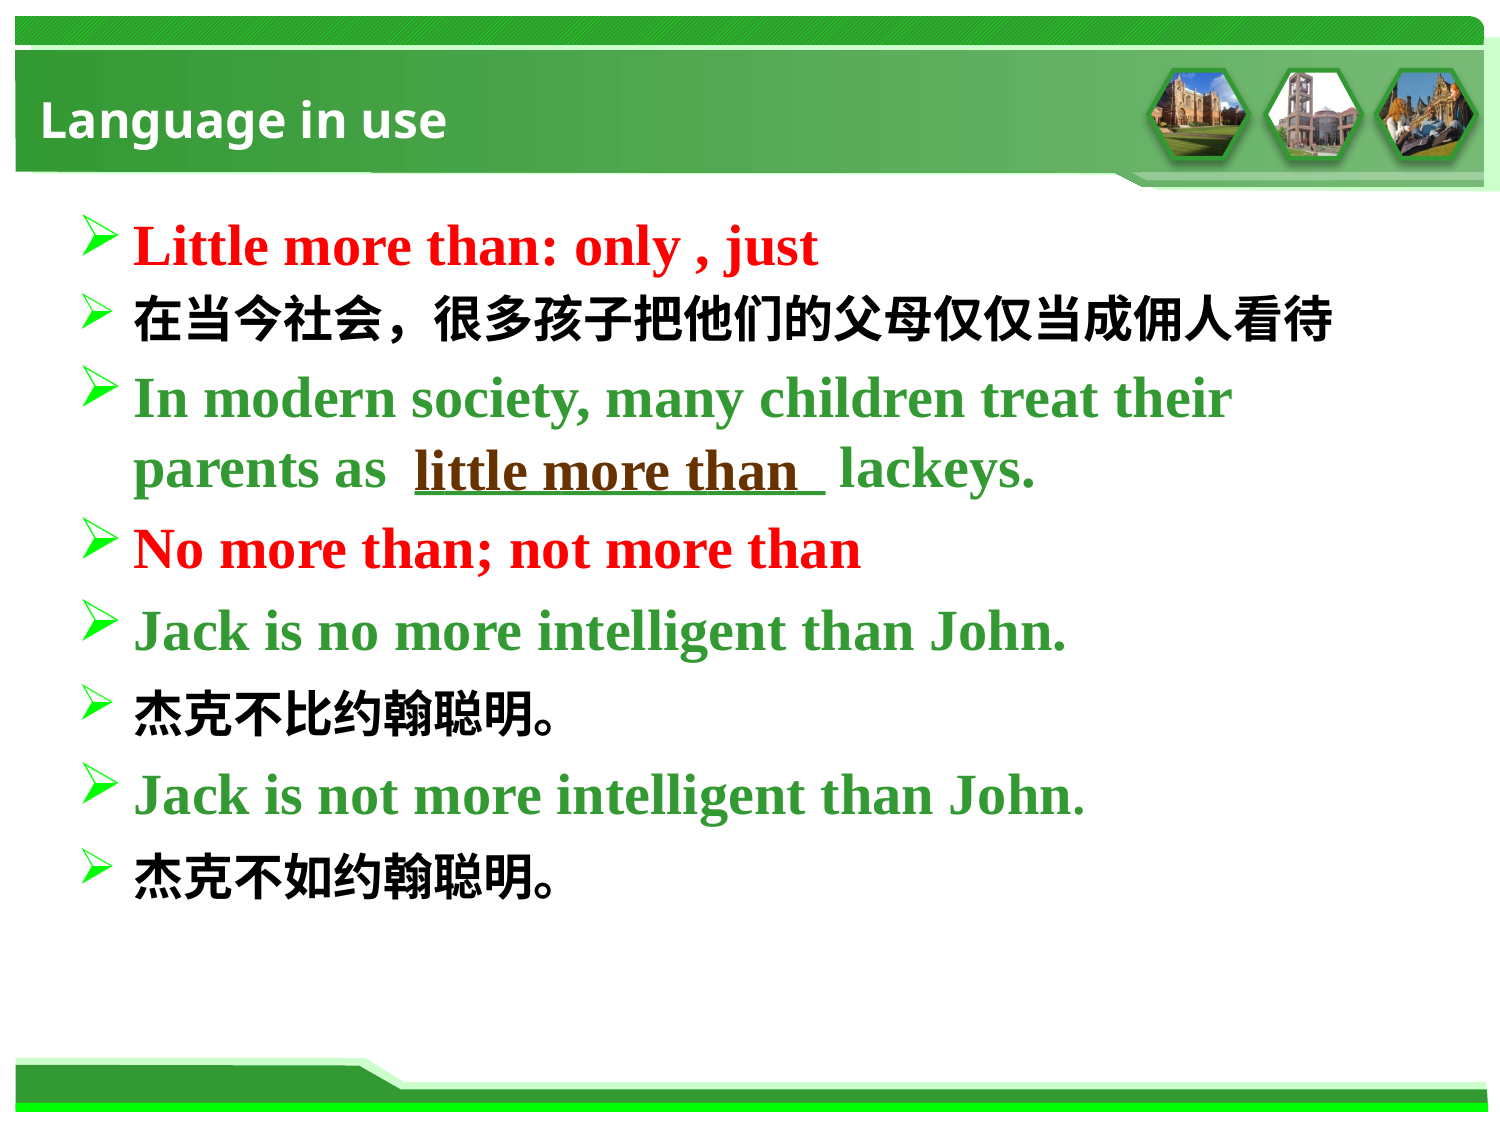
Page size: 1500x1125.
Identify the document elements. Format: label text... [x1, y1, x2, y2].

text_box little more than [399, 425, 863, 510]
picture [1380, 73, 1473, 155]
picture [1291, 73, 1358, 155]
title Language in use [24, 74, 1301, 163]
list Little more than: only , just 在当今社会，很多孩子把他们的父母仅仅当成佣人看待 In modern society, many children treat their parents as ______________ lackeys. No more than; not more than Jack is no more intelligent than John. 杰克不比约翰聪明。 Jack is not more intelligent than John. 杰克不如约翰聪明。 [62, 199, 1426, 1063]
